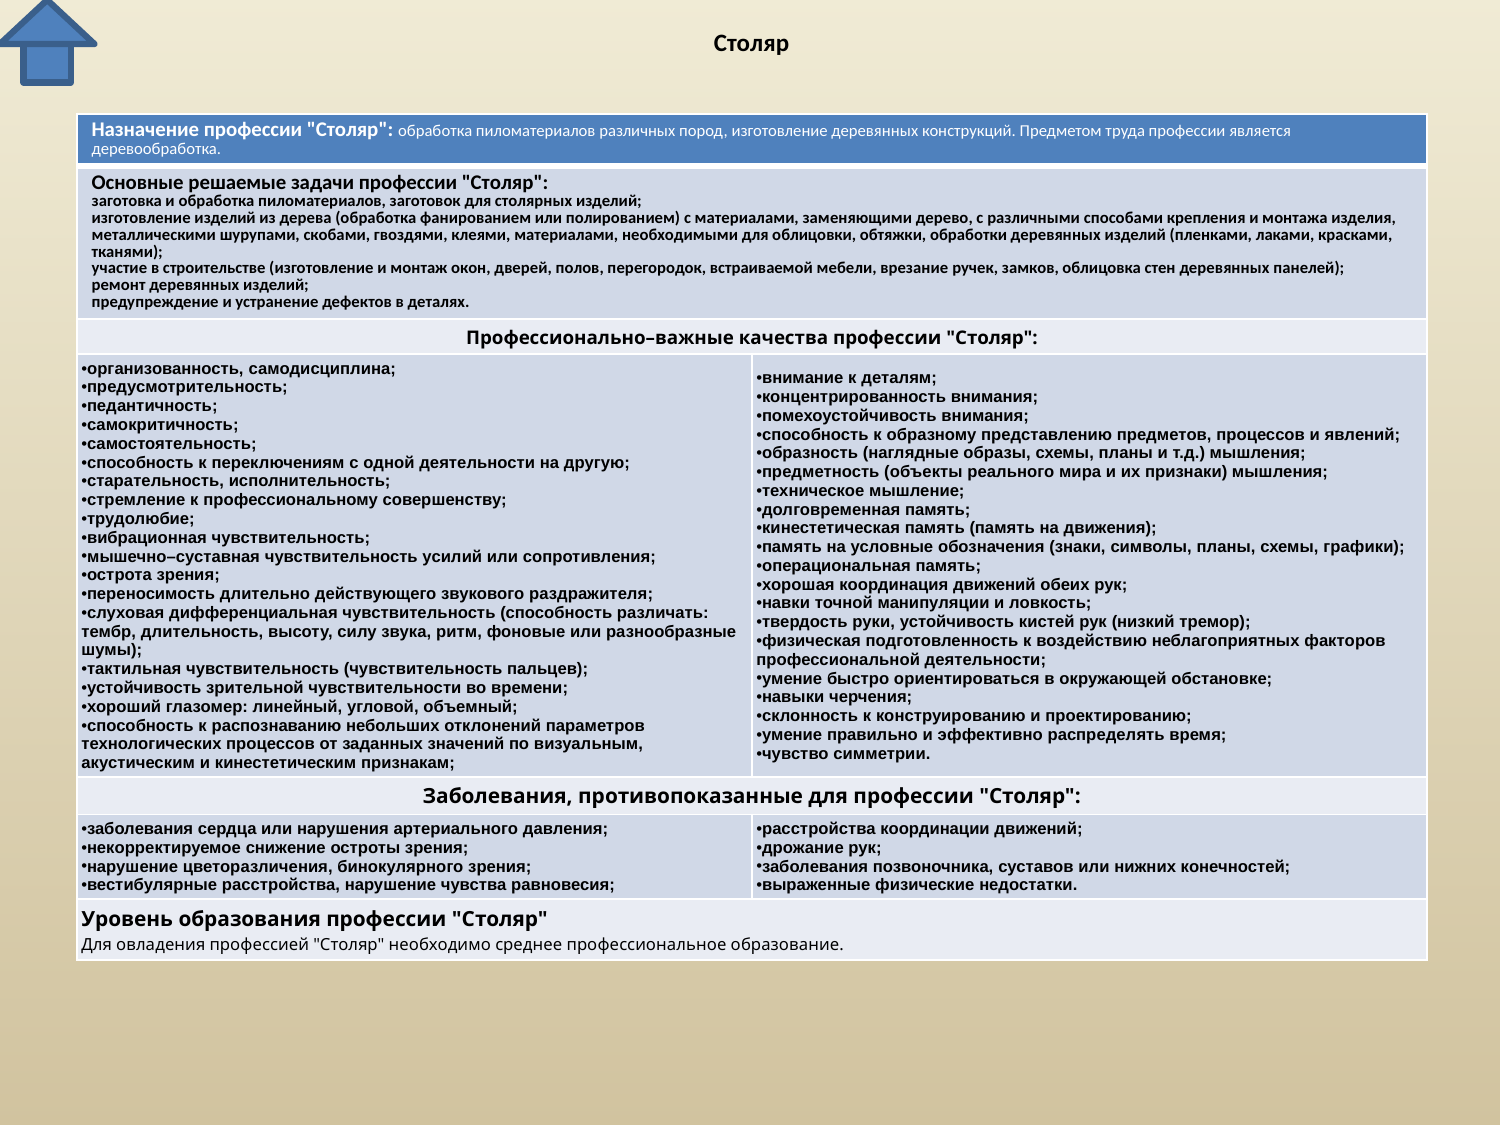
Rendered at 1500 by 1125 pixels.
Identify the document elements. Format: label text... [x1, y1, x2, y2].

table_cell Основные решаемые задачи профессии "Столяр": заготовка и обработка пиломатериалов, заготовок для столярных изделий; изготовление изделий из дерева (обработка фанированием или полированием) с материалами, заменяющими дерево, с различными способами крепления и монтажа изделия, металлическими шурупами, скобами, гвоздями, клеями, материалами, необходимыми для облицовки, обтяжки, обработки деревянных изделий (пленками, лаками, красками, тканями); участие в строительстве (изготовление и монтаж окон, дверей, полов, перегородок, встраиваемой мебели, врезание ручек, замков, облицовка стен деревянных панелей); ремонт деревянных изделий; предупреждение и устранение дефектов в деталях. [78, 169, 1426, 318]
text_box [1, 1, 93, 81]
table_cell [94, 0, 102, 84]
table_cell расстройства координации движений; дрожание рук; заболевания позвоночника, суставов или нижних конечностей; выраженные физические недостатки. [753, 815, 1426, 898]
table_cell Профессионально–важные качества профессии "Столяр": [78, 320, 1426, 353]
table_cell внимание к деталям; концентрированность внимания; помехоустойчивость внимания; способность к образному представлению предметов, процессов и явлений; образность (наглядные образы, схемы, планы и т.д.) мышления; предметность (объекты реального мира и их признаки) мышления; техническое мышление; долговременная память; кинестетическая память (память на движения); память на условные обозначения (знаки, символы, планы, схемы, графики); операциональная память; хорошая координация движений обеих рук; навки точной манипуляции и ловкость; твердость руки, устойчивость кистей рук (низкий тремор); физическая подготовленность к воздействию неблагоприятных факторов профессиональной деятельности; умение быстро ориентироваться в окружающей обстановке; навыки черчения; склонность к конструированию и проектированию; умение правильно и эффективно распределять время; чувство симметрии. [753, 355, 1426, 776]
table_cell Уровень образования профессии "Столяр" Для овладения профессией "Столяр" необходимо среднее профессиональное образование. [78, 900, 1426, 959]
table_cell Заболевания, противопоказанные для профессии "Столяр": [78, 778, 1426, 814]
table_header Назначение профессии "Столяр": обработка пиломатериалов различных пород, изготовление деревянных конструкций. Предметом труда профессии является деревообработка. [78, 115, 1426, 163]
table_cell заболевания сердца или нарушения артериального давления; некорректируемое снижение остроты зрения; нарушение цветоразличения, бинокулярного зрения; вестибулярные расстройства, нарушение чувства равновесия; [78, 815, 751, 898]
table_cell организованность, самодисциплина; предусмотрительность; педантичность; самокритичность; самостоятельность; способность к переключениям с одной деятельности на другую; старательность, исполнительность; стремление к профессиональному совершенству; трудолюбие; вибрационная чувствительность; мышечно–суставная чувствительность усилий или сопротивления; острота зрения; переносимость длительно действующего звукового раздражителя; слуховая дифференциальная чувствительность (способность различать: тембр, длительность, высоту, силу звука, ритм, фоновые или разнообразные шумы); тактильная чувствительность (чувствительность пальцев); устойчивость зрительной чувствительности во времени; хороший глазомер: линейный, угловой, объемный; способность к распознаванию небольших отклонений параметров технологических процессов от заданных значений по визуальным, акустическим и кинестетическим признакам; [78, 355, 751, 776]
title Столяр [102, 0, 1427, 84]
